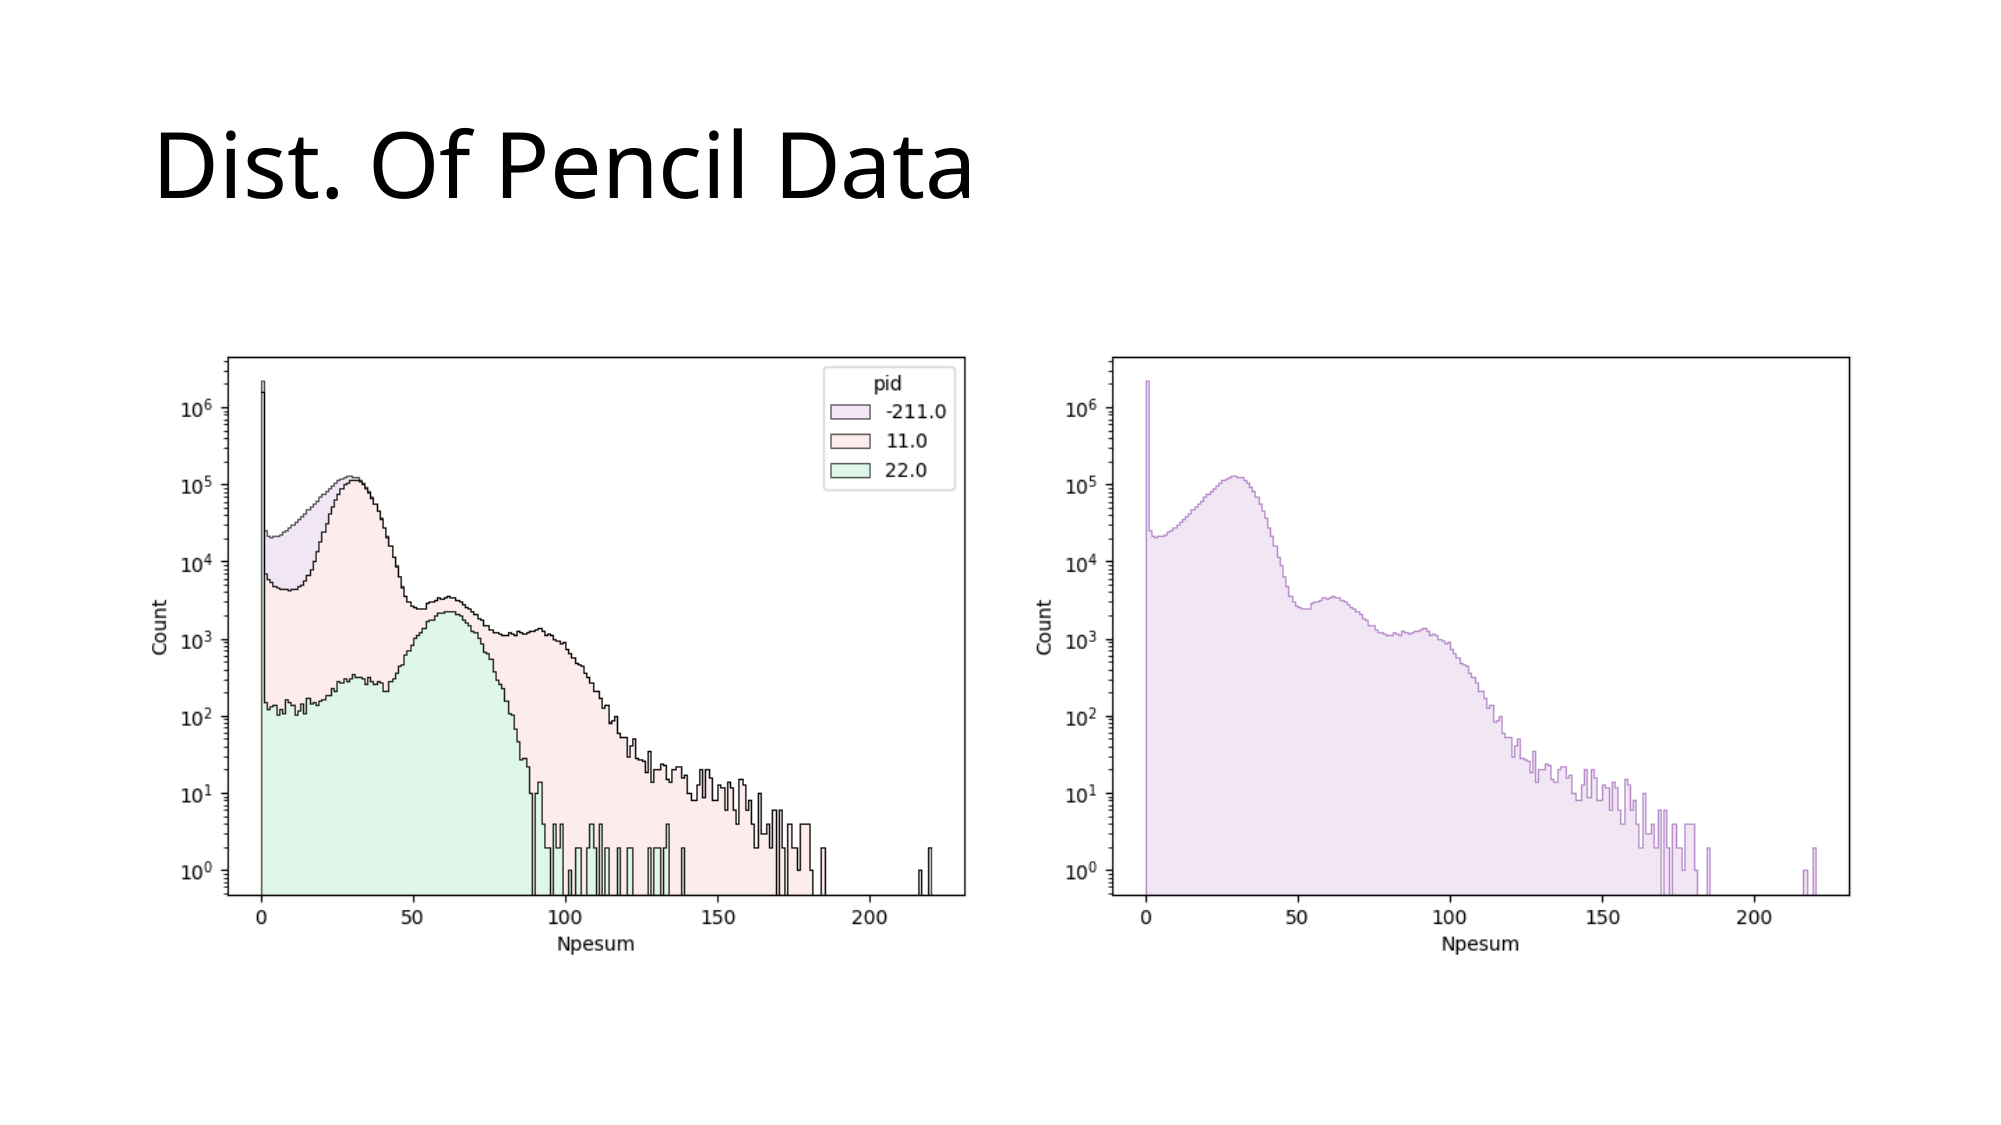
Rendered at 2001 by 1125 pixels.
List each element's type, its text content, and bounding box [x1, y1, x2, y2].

title Dist. Of Pencil Data [137, 59, 1863, 278]
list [136, 343, 1863, 970]
